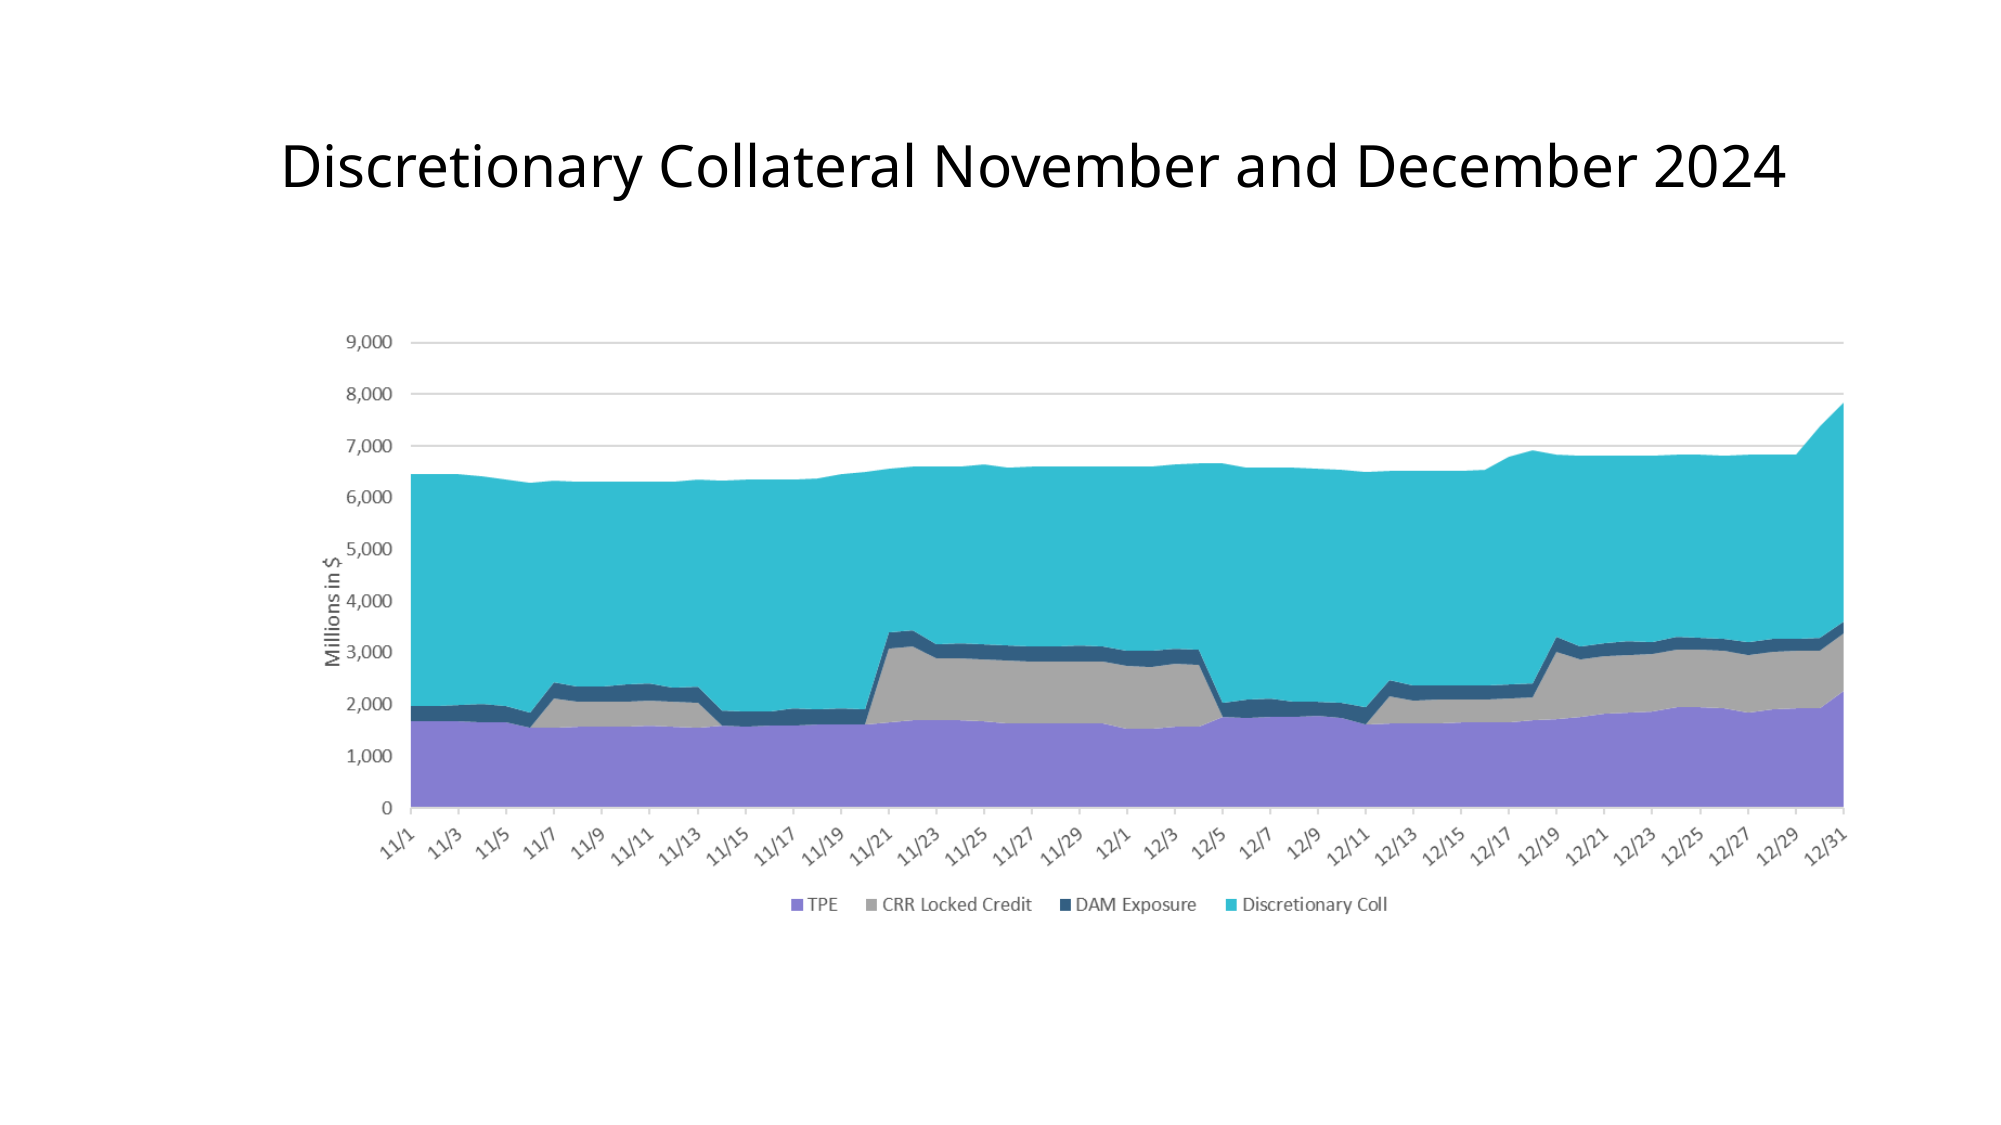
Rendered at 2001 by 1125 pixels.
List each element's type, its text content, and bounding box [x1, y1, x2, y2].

title Discretionary Collateral November and December 2024 [137, 59, 1930, 278]
picture [283, 318, 1887, 938]
